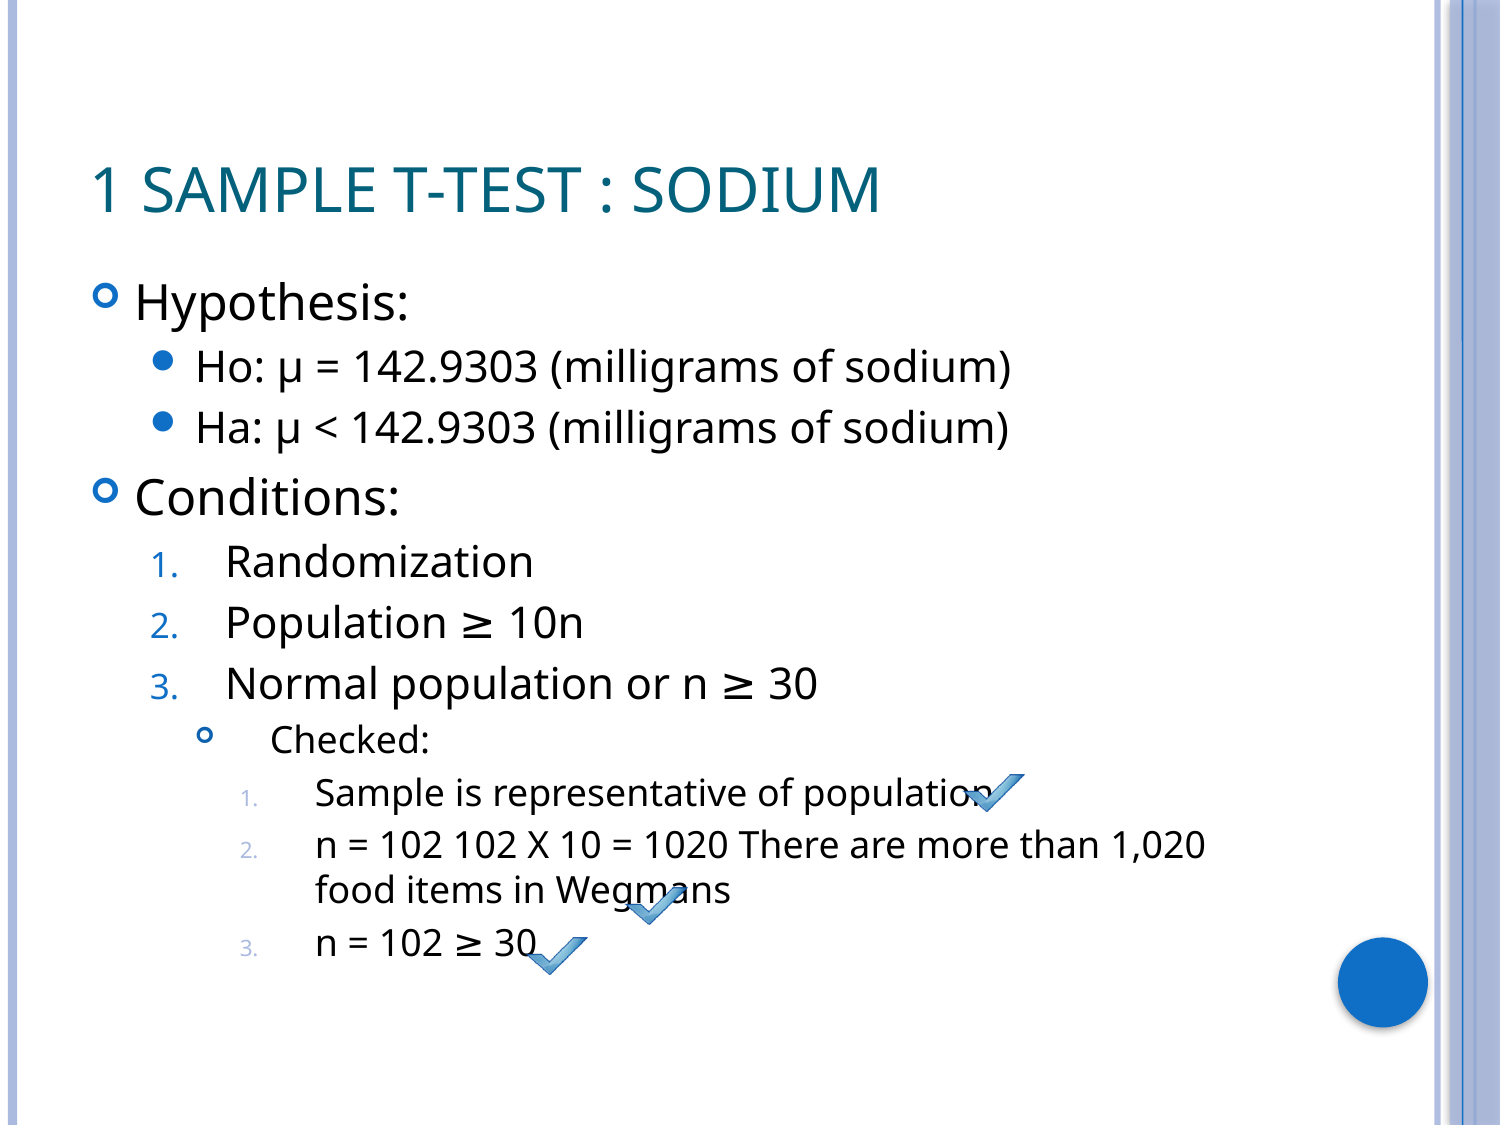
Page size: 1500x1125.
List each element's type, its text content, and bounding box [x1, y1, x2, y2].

list Hypothesis: Ho: µ = 142.9303 (milligrams of sodium) Ha: µ < 142.9303 (milligrams of sodium) Conditions: Randomization Population ≥ 10n Normal population or n ≥ 30 Checked: Sample is representative of population n = 102 102 X 10 = 1020 There are more than 1,020 food items in Wegmans n = 102 ≥ 30 [75, 262, 1300, 1062]
title 1 Sample t-test : Sodium [75, 45, 1300, 233]
picture [961, 774, 1026, 813]
picture [524, 936, 588, 975]
picture [624, 886, 688, 925]
